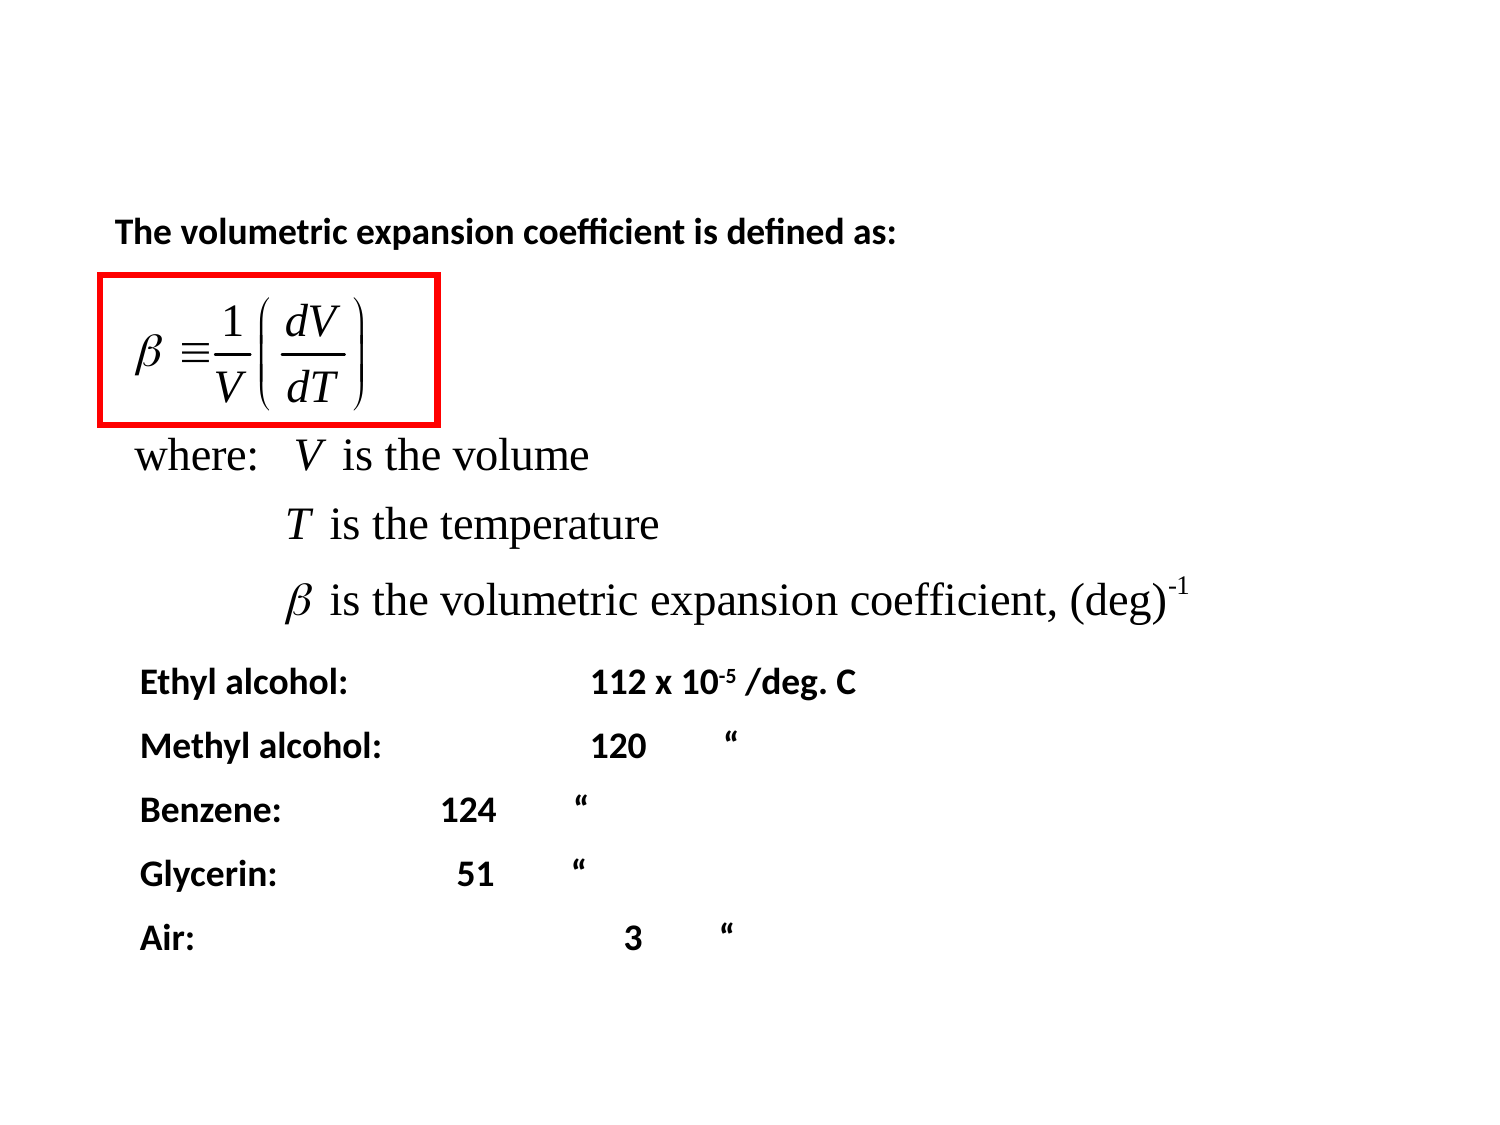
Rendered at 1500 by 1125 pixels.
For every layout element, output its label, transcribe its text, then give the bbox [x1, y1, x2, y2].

text_box [99, 274, 438, 425]
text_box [124, 287, 1201, 636]
text_box The volumetric expansion coefficient is defined as: [99, 199, 1350, 260]
text_box Ethyl alcohol: 112 x 10-5 /deg. C Methyl alcohol: 120 “ Benzene: 124 “ Glycerin: 51 “ Air: 3 “ [125, 649, 1350, 965]
